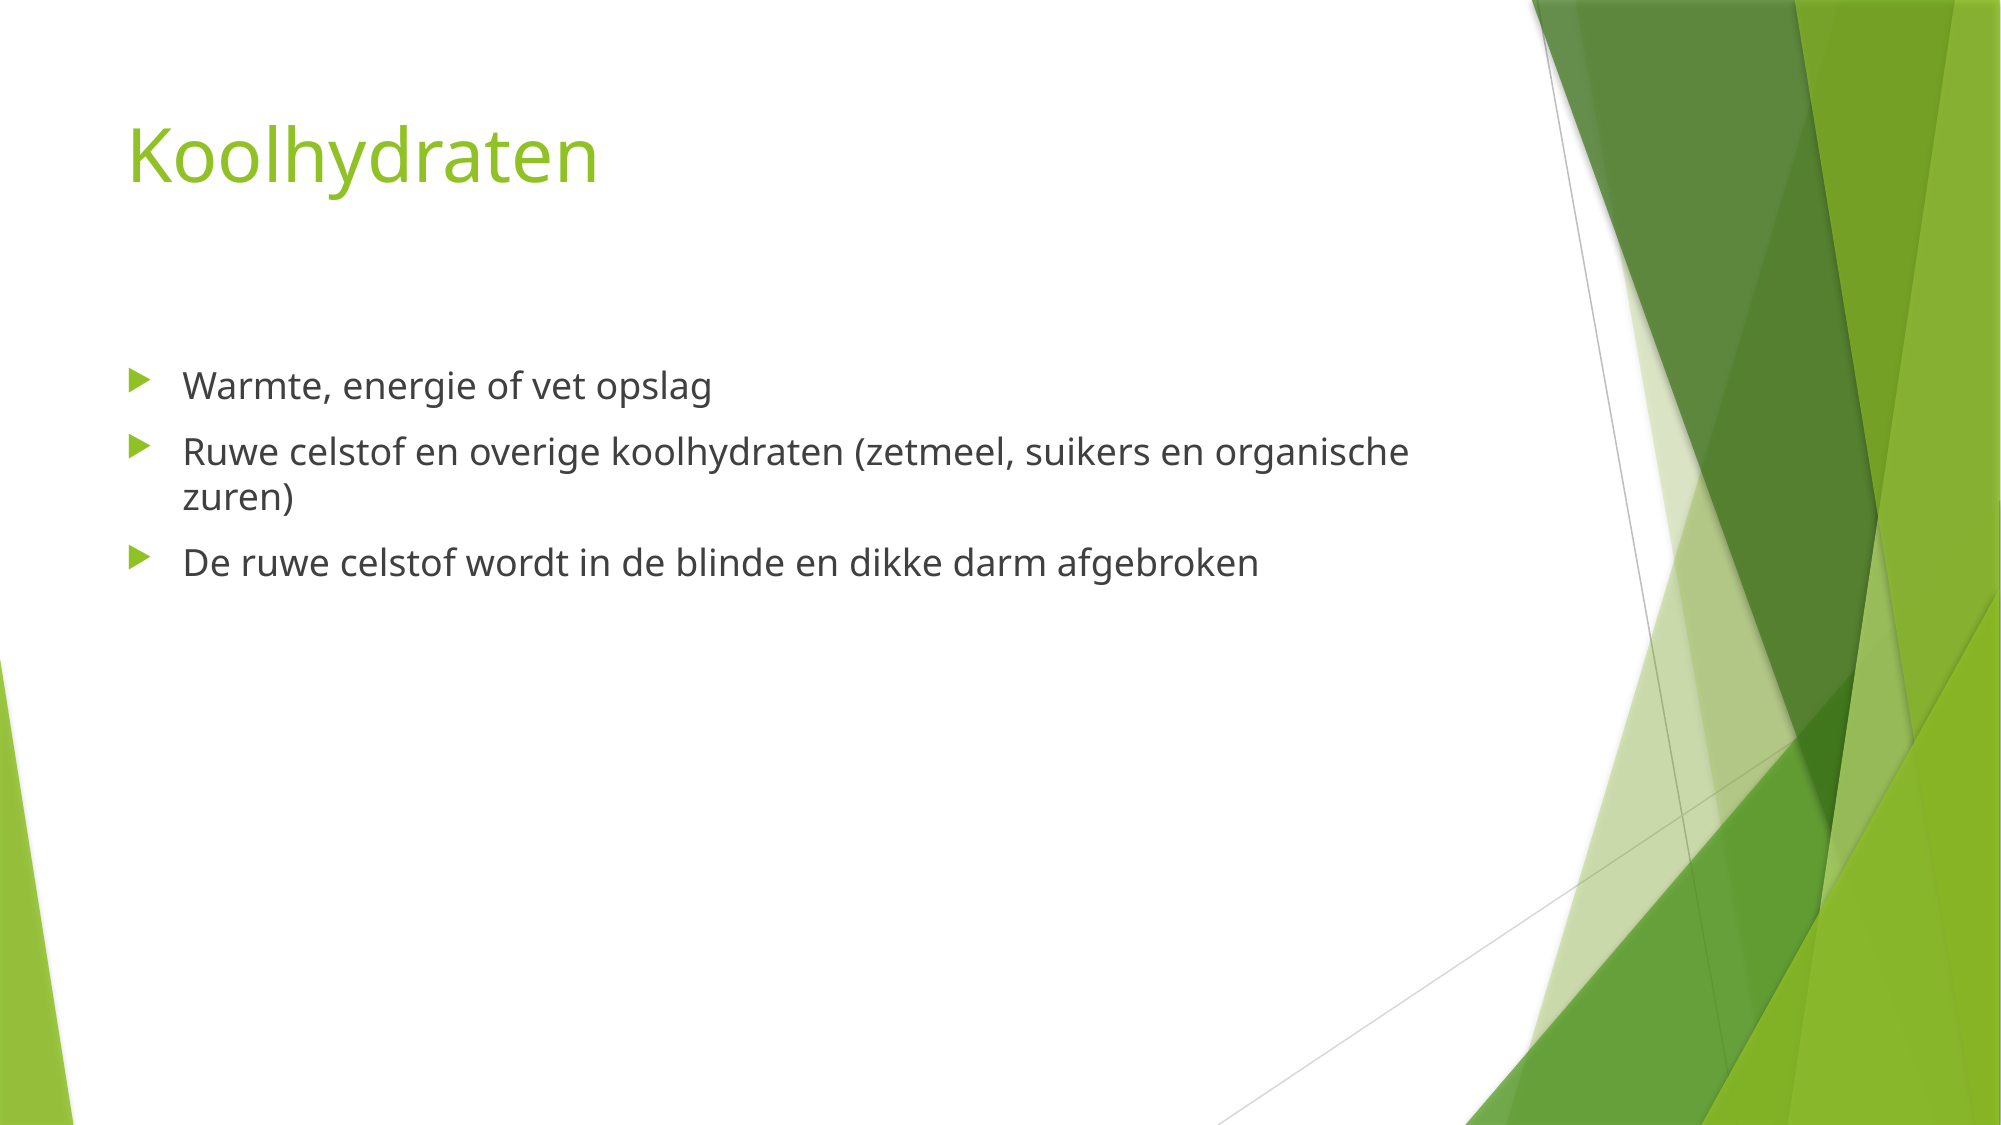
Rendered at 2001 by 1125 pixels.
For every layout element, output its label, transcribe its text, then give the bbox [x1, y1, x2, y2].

title Koolhydraten [111, 99, 1522, 317]
list Warmte, energie of vet opslag Ruwe celstof en overige koolhydraten (zetmeel, suikers en organische zuren) De ruwe celstof wordt in de blinde en dikke darm afgebroken [111, 354, 1522, 992]
